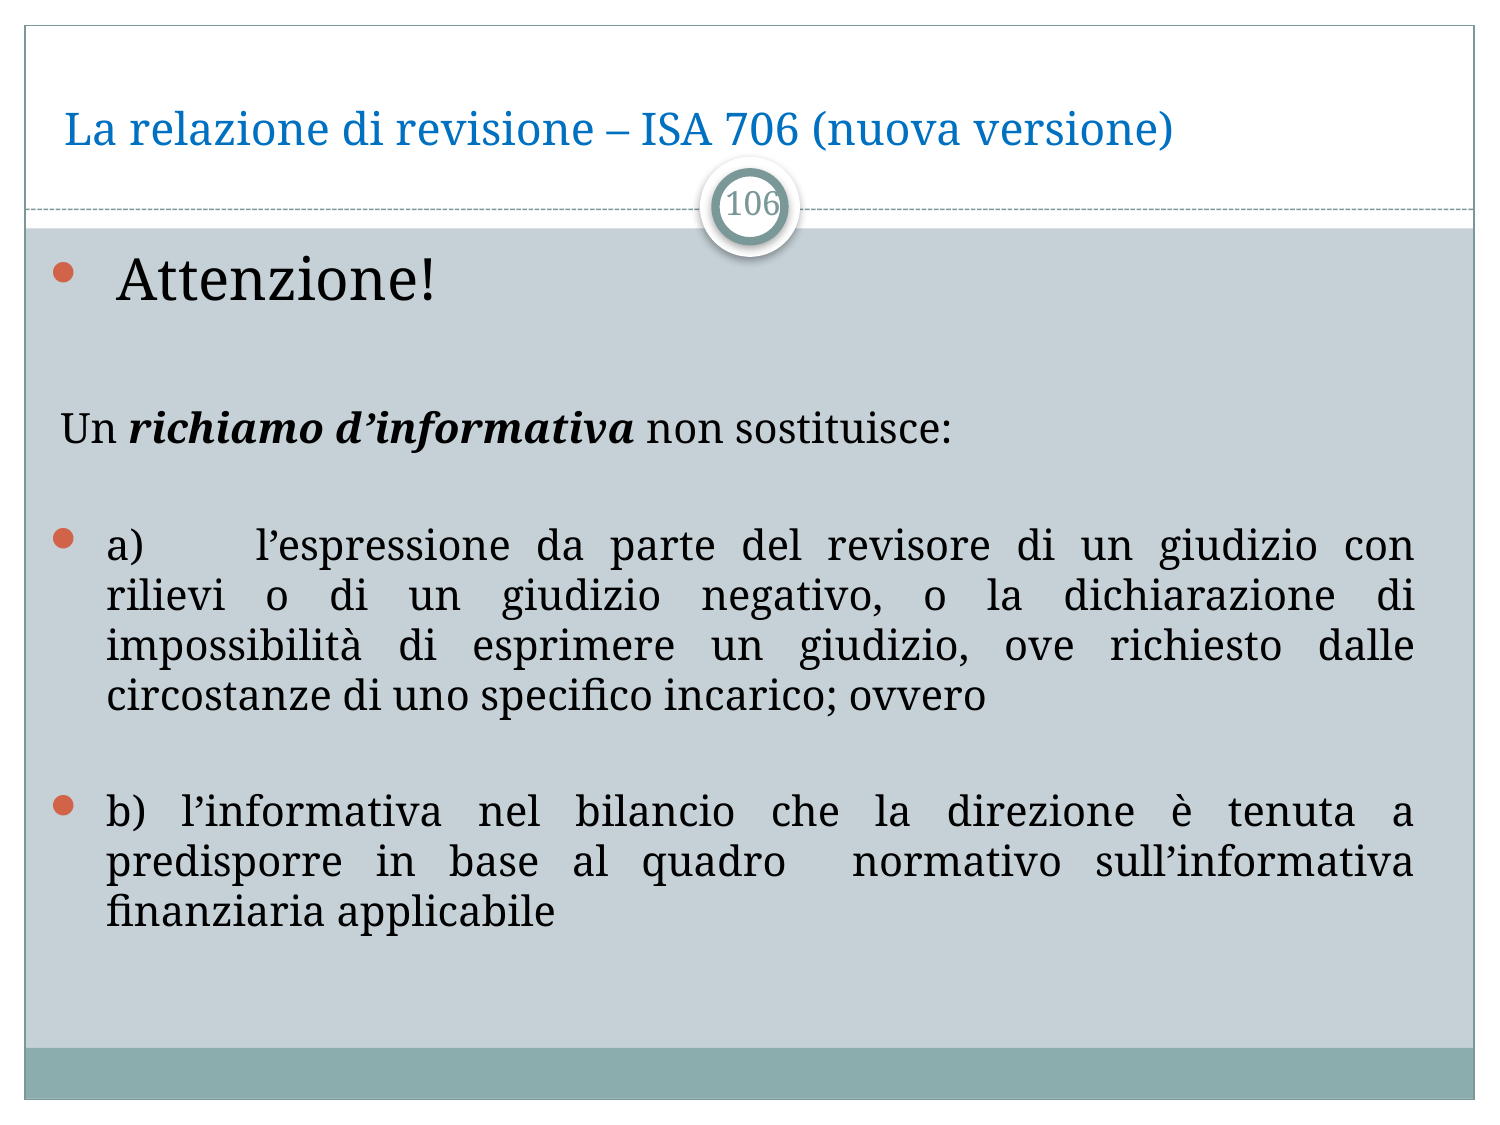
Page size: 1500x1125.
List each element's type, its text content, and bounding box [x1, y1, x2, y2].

list Attenzione! Un richiamo d’informativa non sostituisce: a) l’espressione da parte del revisore di un giudizio con rilievi o di un giudizio negativo, o la dichiarazione di impossibilità di esprimere un giudizio, ove richiesto dalle circostanze di uno specifico incarico; ovvero b) l’informativa nel bilancio che la direzione è tenuta a predisporre in base al quadro normativo sull’informativa finanziaria applicabile [35, 234, 1431, 985]
title La relazione di revisione – ISA 706 (nuova versione) [49, 37, 1450, 162]
slide_number 106 [715, 168, 791, 241]
